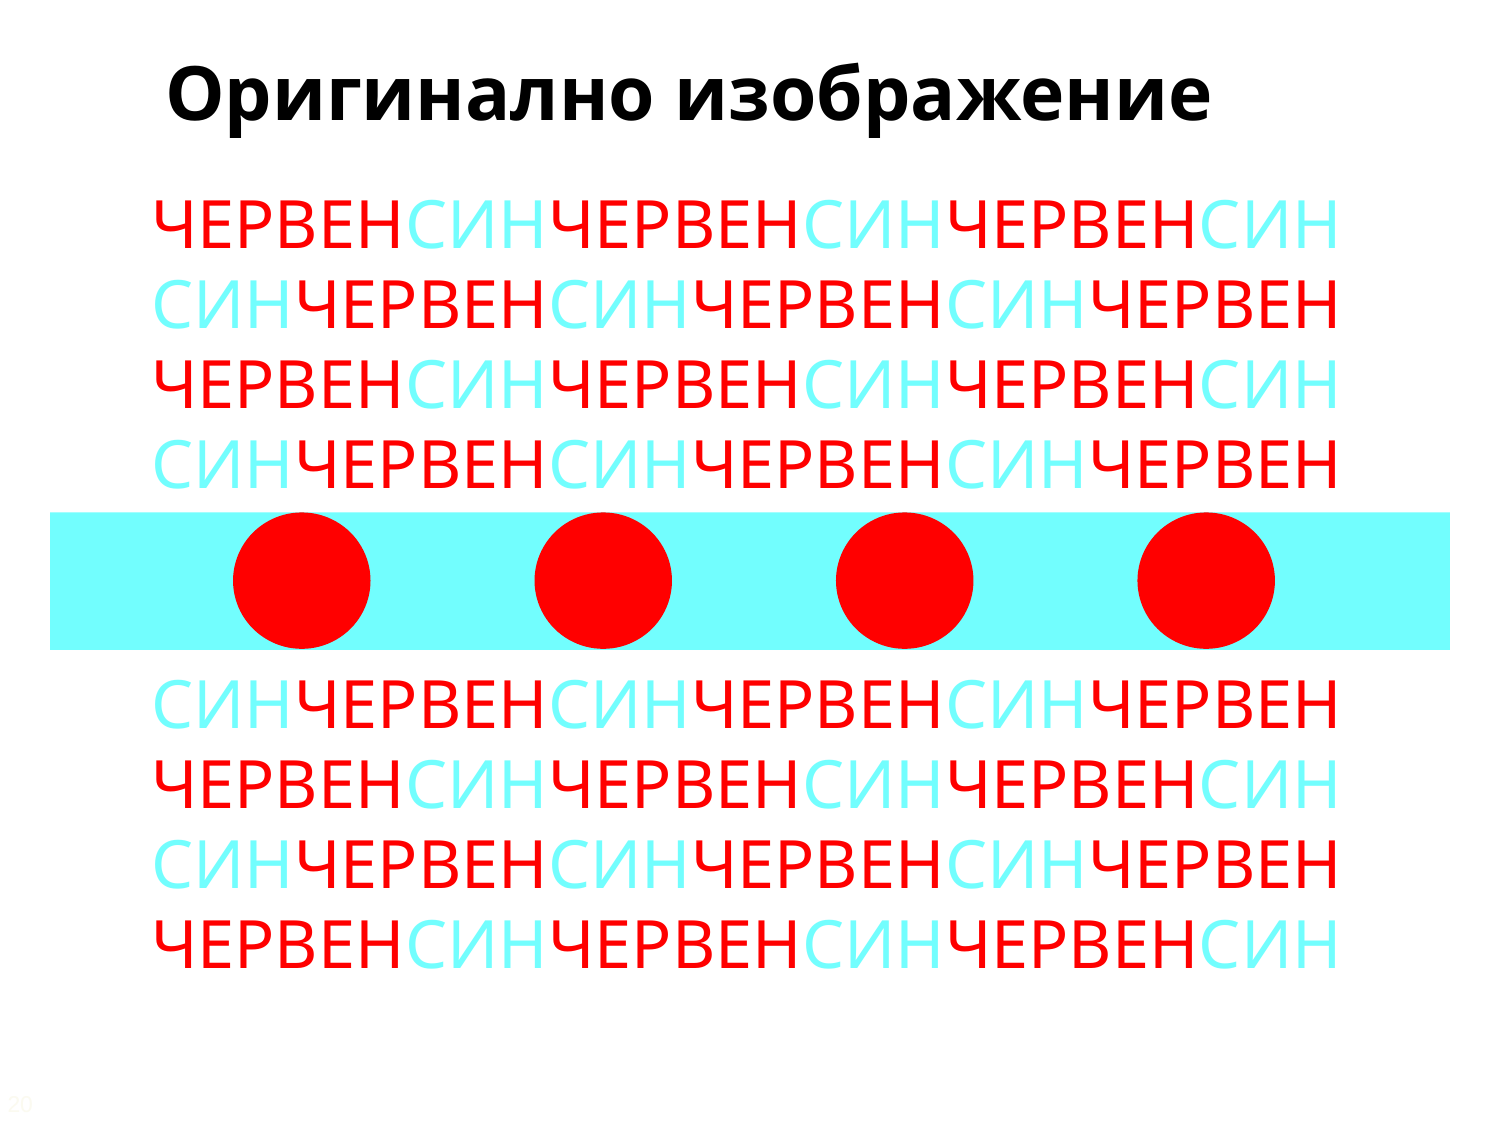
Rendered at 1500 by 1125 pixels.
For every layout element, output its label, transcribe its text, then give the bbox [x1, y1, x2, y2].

text_box ЧЕРВЕНСИНЧЕРВЕНСИНЧЕРВЕНСИН СИНЧЕРВЕНСИНЧЕРВЕНСИНЧЕРВЕН ЧЕРВЕНСИНЧЕРВЕНСИНЧЕРВЕНСИН СИНЧЕРВЕНСИНЧЕРВЕНСИНЧЕРВЕН СИНЧЕРВЕНСИНЧЕРВЕНСИНЧЕРВЕН ЧЕРВЕНСИНЧЕРВЕНСИНЧЕРВЕНСИН СИНЧЕРВЕНСИНЧЕРВЕНСИНЧЕРВЕН ЧЕРВЕНСИНЧЕРВЕНСИНЧЕРВЕНСИН [136, 652, 1357, 990]
text_box [230, 510, 373, 651]
text_box [833, 510, 976, 651]
list Оригинално изображение [150, 37, 1488, 1113]
text_box [532, 510, 675, 651]
text_box [1135, 510, 1278, 651]
text_box [48, 510, 1452, 652]
text_box ЧЕРВЕНСИНЧЕРВЕНСИНЧЕРВЕНСИН СИНЧЕРВЕНСИНЧЕРВЕНСИНЧЕРВЕН ЧЕРВЕНСИНЧЕРВЕНСИНЧЕРВЕНСИН СИНЧЕРВЕНСИНЧЕРВЕНСИНЧЕРВЕН СИНЧЕРВЕНСИНЧЕРВЕНСИНЧЕРВЕН ЧЕРВЕНСИНЧЕРВЕНСИНЧЕРВЕНСИН СИНЧЕРВЕНСИНЧЕРВЕНСИНЧЕРВЕН ЧЕРВЕНСИНЧЕРВЕНСИНЧЕРВЕНСИН [136, 174, 1357, 510]
